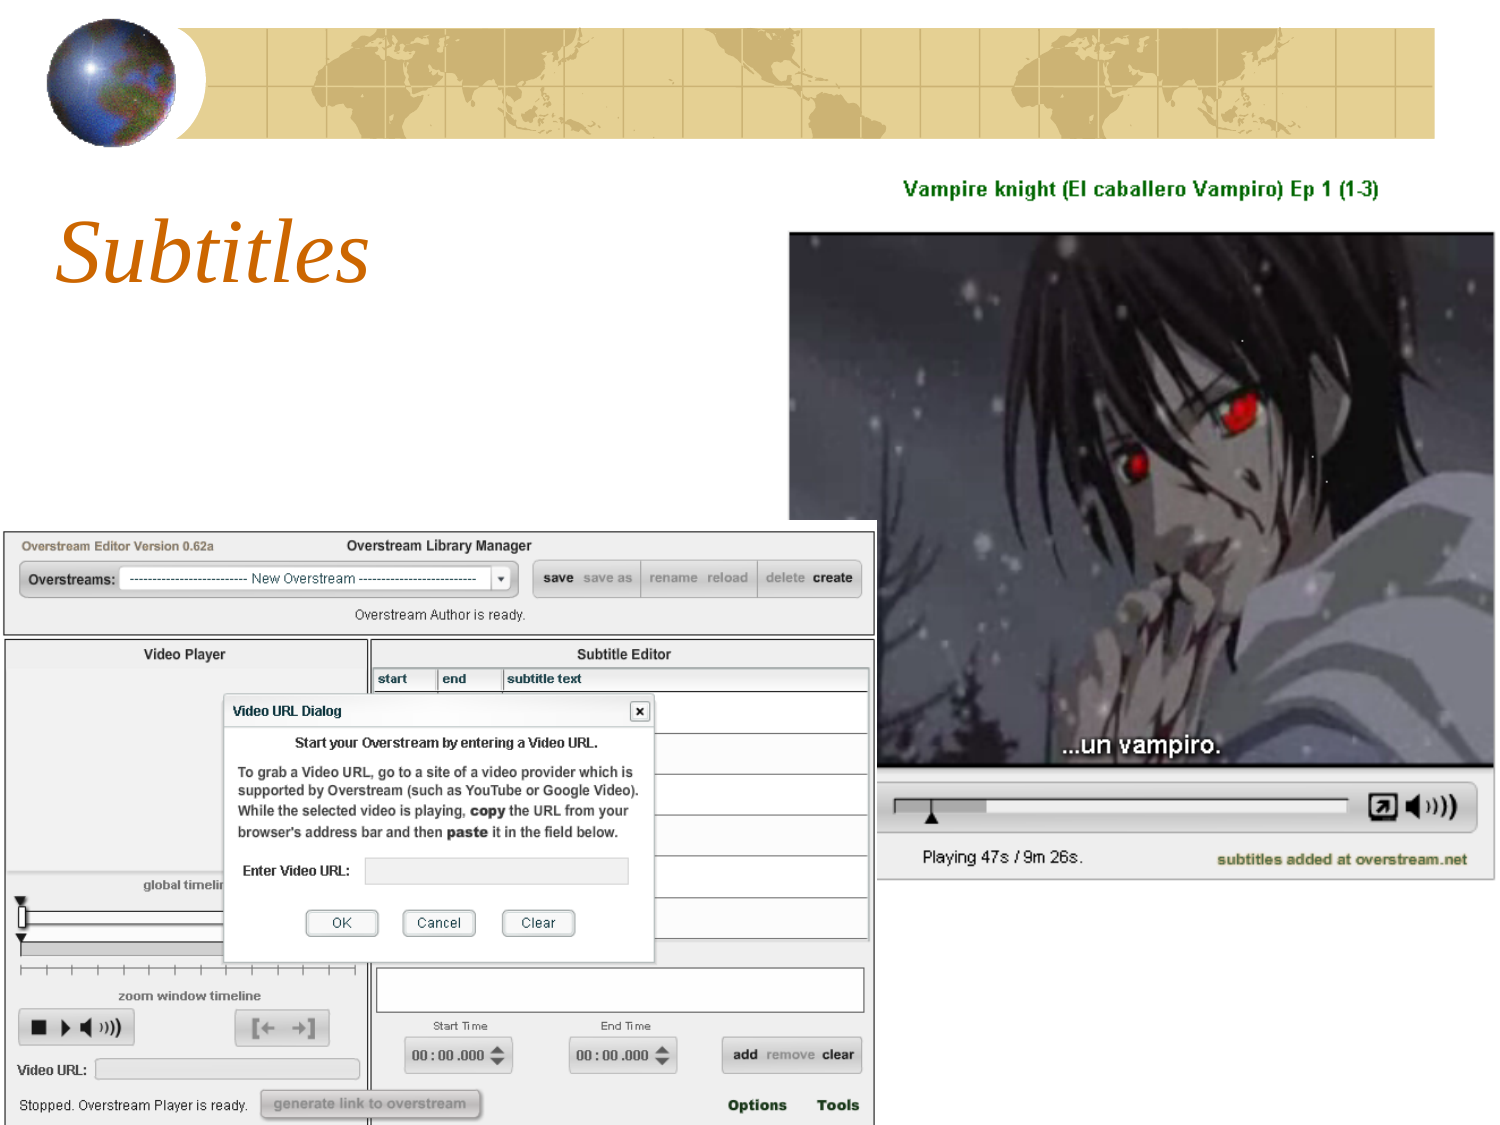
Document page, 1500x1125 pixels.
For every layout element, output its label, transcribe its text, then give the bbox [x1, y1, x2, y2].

title Subtitles [40, 152, 1316, 341]
picture [42, 14, 190, 151]
picture [0, 162, 1500, 1125]
